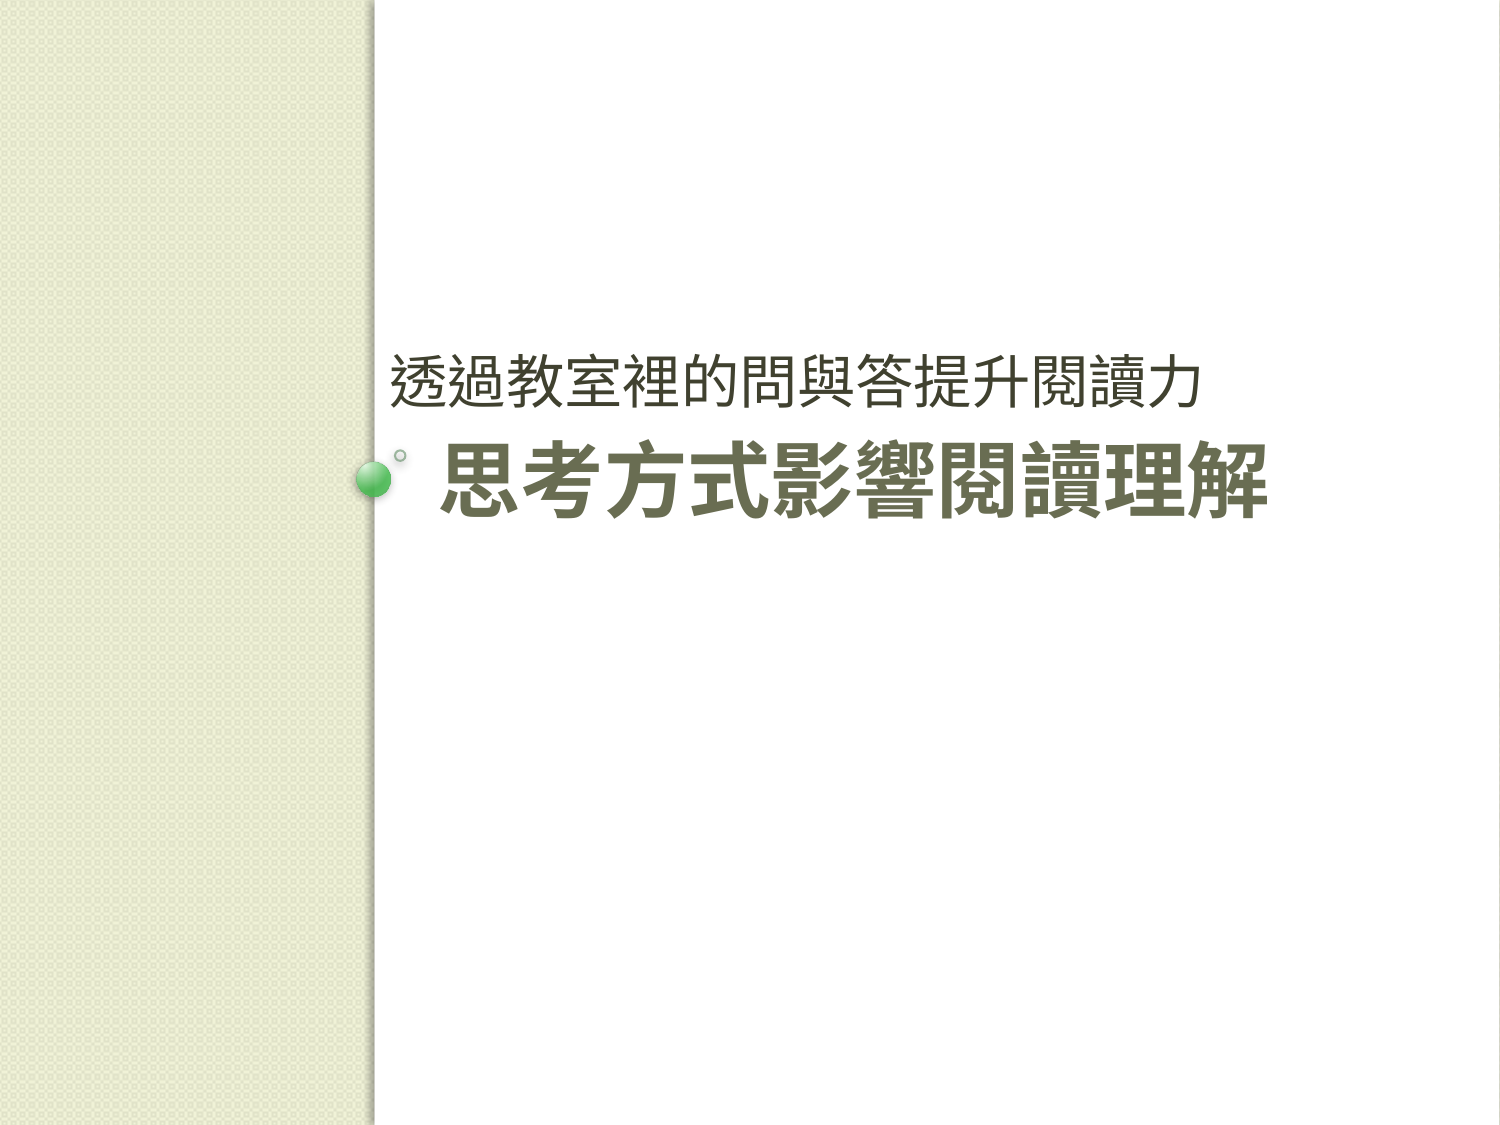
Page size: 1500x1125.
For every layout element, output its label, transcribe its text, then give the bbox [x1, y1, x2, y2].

list 透過教室裡的問與答提升閱讀力 [371, 174, 1500, 423]
title 思考方式影響閱讀理解 [422, 426, 1473, 802]
